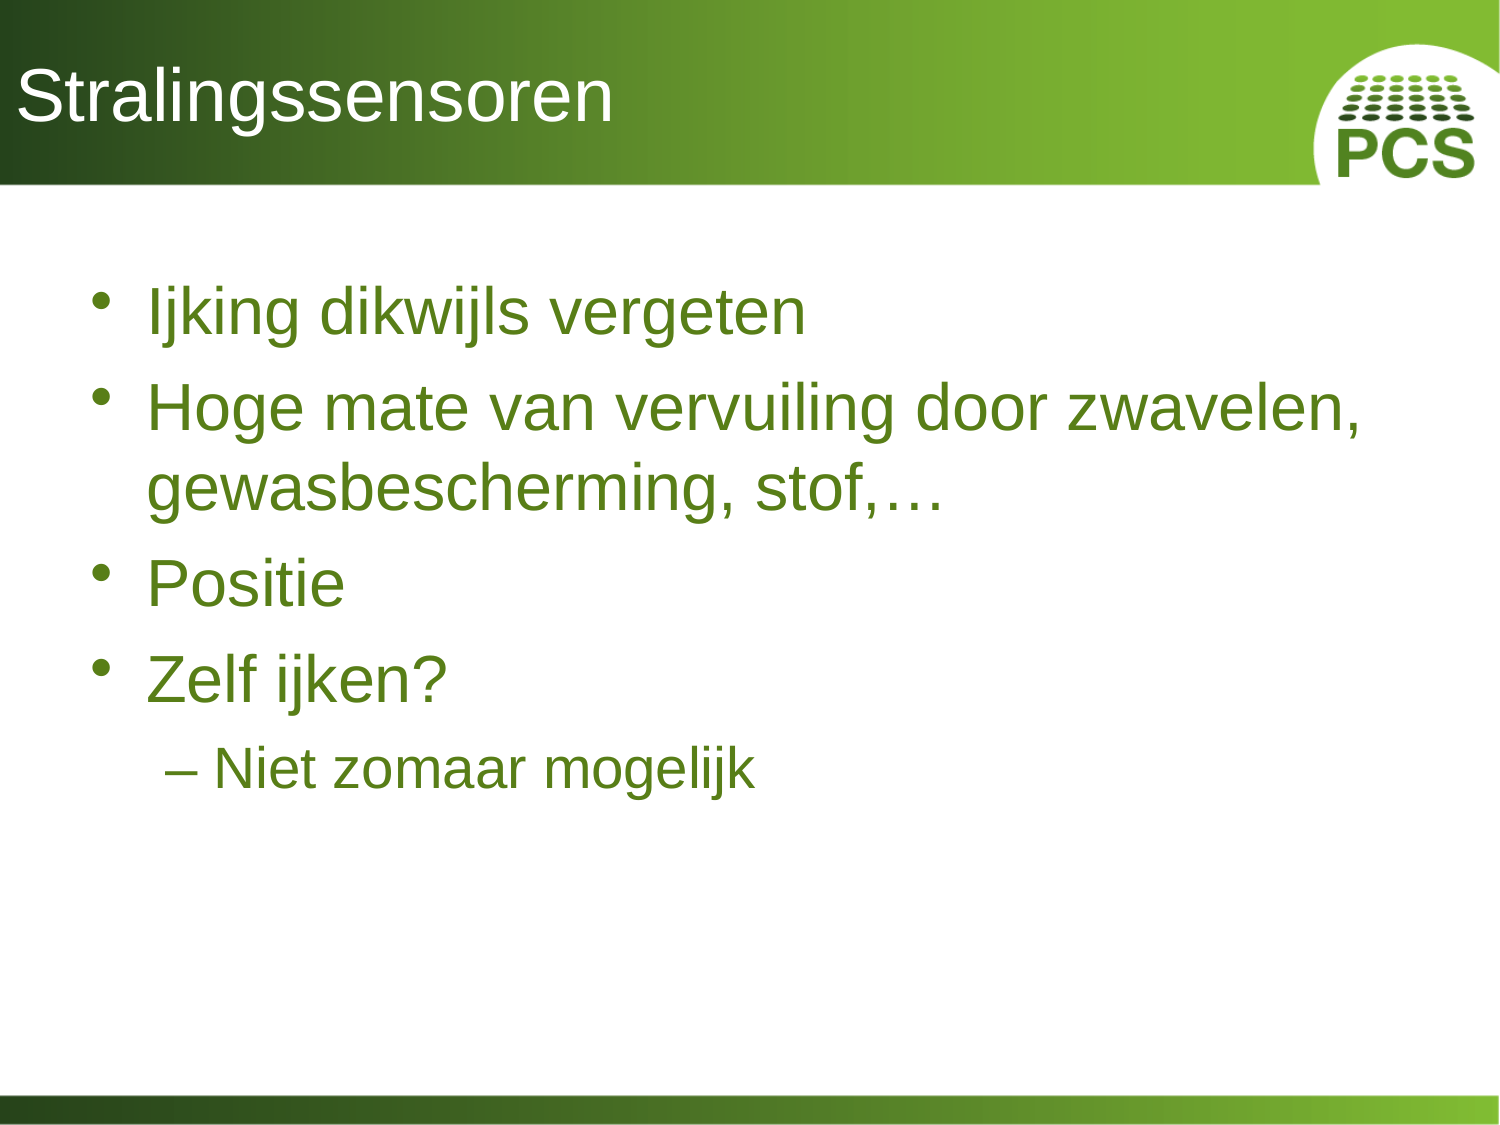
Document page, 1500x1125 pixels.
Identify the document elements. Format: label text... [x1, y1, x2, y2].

picture [0, 0, 1500, 1125]
text_box Ijking dikwijls vergeten Hoge mate van vervuiling door zwavelen, gewasbescherming, stof,… Positie Zelf ijken? – Niet zomaar mogelijk [87, 250, 1367, 801]
title Stralingssensoren [12, 44, 618, 235]
